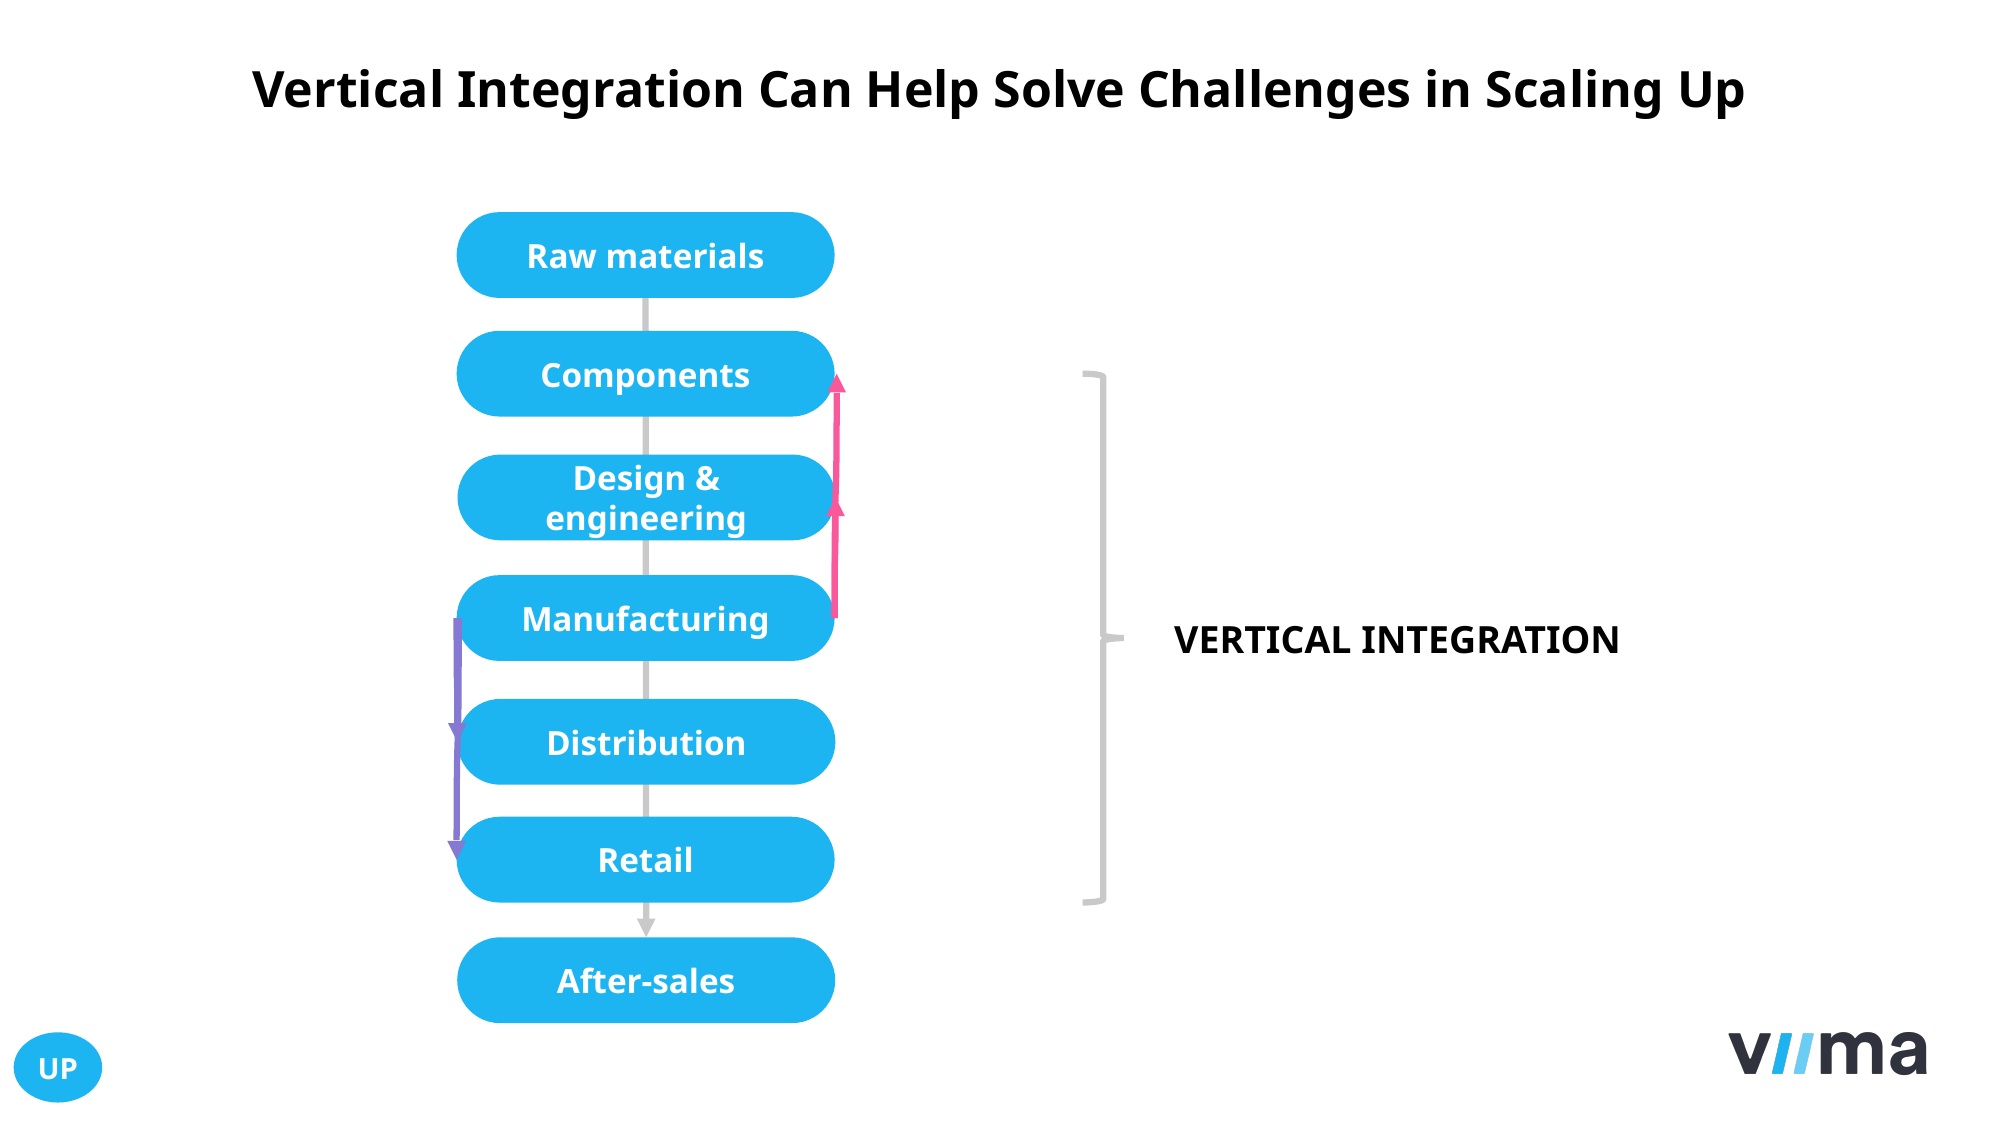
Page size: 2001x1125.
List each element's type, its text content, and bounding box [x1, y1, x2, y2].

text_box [456, 212, 1691, 1024]
picture [1712, 1012, 1943, 1095]
text_box UP [13, 1032, 103, 1103]
text_box Vertical Integration Can Help Solve Challenges in Scaling Up [237, 49, 1763, 125]
